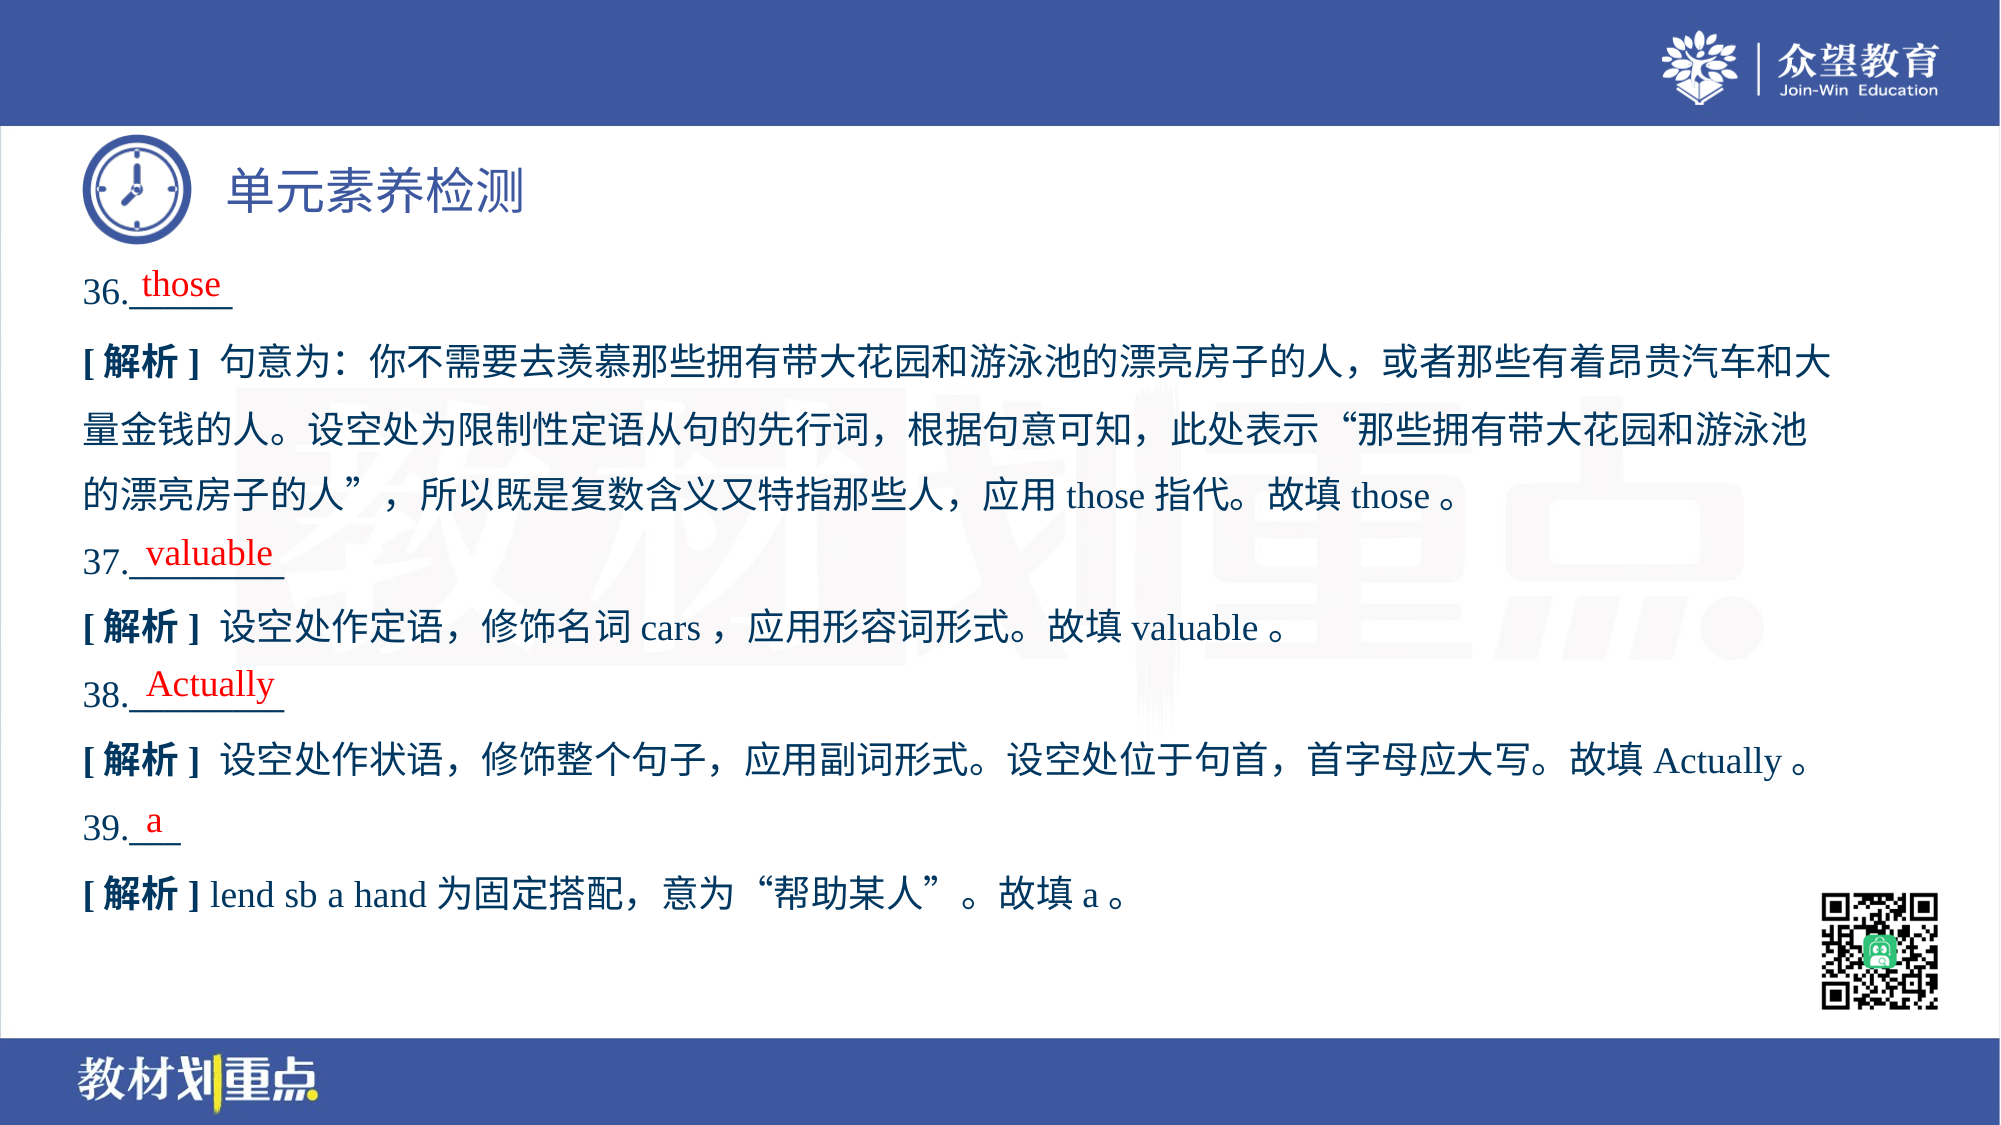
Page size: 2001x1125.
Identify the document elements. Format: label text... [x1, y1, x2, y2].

text_box [解析] 设空处作状语，修饰整个句子，应用副词形式。设空处位于句首，首字母应大写。故填Actually。 [82, 716, 1817, 775]
text_box [解析] 句意为：你不需要去羡慕那些拥有带大花园和游泳池的漂亮房子的人，或者那些有着昂贵汽车和大 量金钱的人。设空处为限制性定语从句的先行词，根据句意可知，此处表示“那些拥有带大花园和游泳池 的漂亮房子的人”，所以既是复数含义又特指那些人，应用those指代。故填those。 [82, 313, 1817, 510]
text_box 39.___ [82, 783, 1817, 841]
text_box those [128, 238, 235, 298]
text_box [解析] 设空处作定语，修饰名词cars，应用形容词形式。故填valuable。 [82, 583, 1817, 642]
text_box valuable [132, 508, 287, 567]
text_box 38._________ [82, 650, 1817, 708]
text_box 36.______ [82, 247, 1817, 306]
picture [0, 0, 2000, 1125]
text_box 37._________ [82, 517, 1817, 575]
text_box [解析] lend sb a hand为固定搭配，意为“帮助某人”。故填a。 [82, 850, 1817, 908]
text_box a [132, 774, 177, 834]
text_box Actually [132, 639, 289, 698]
